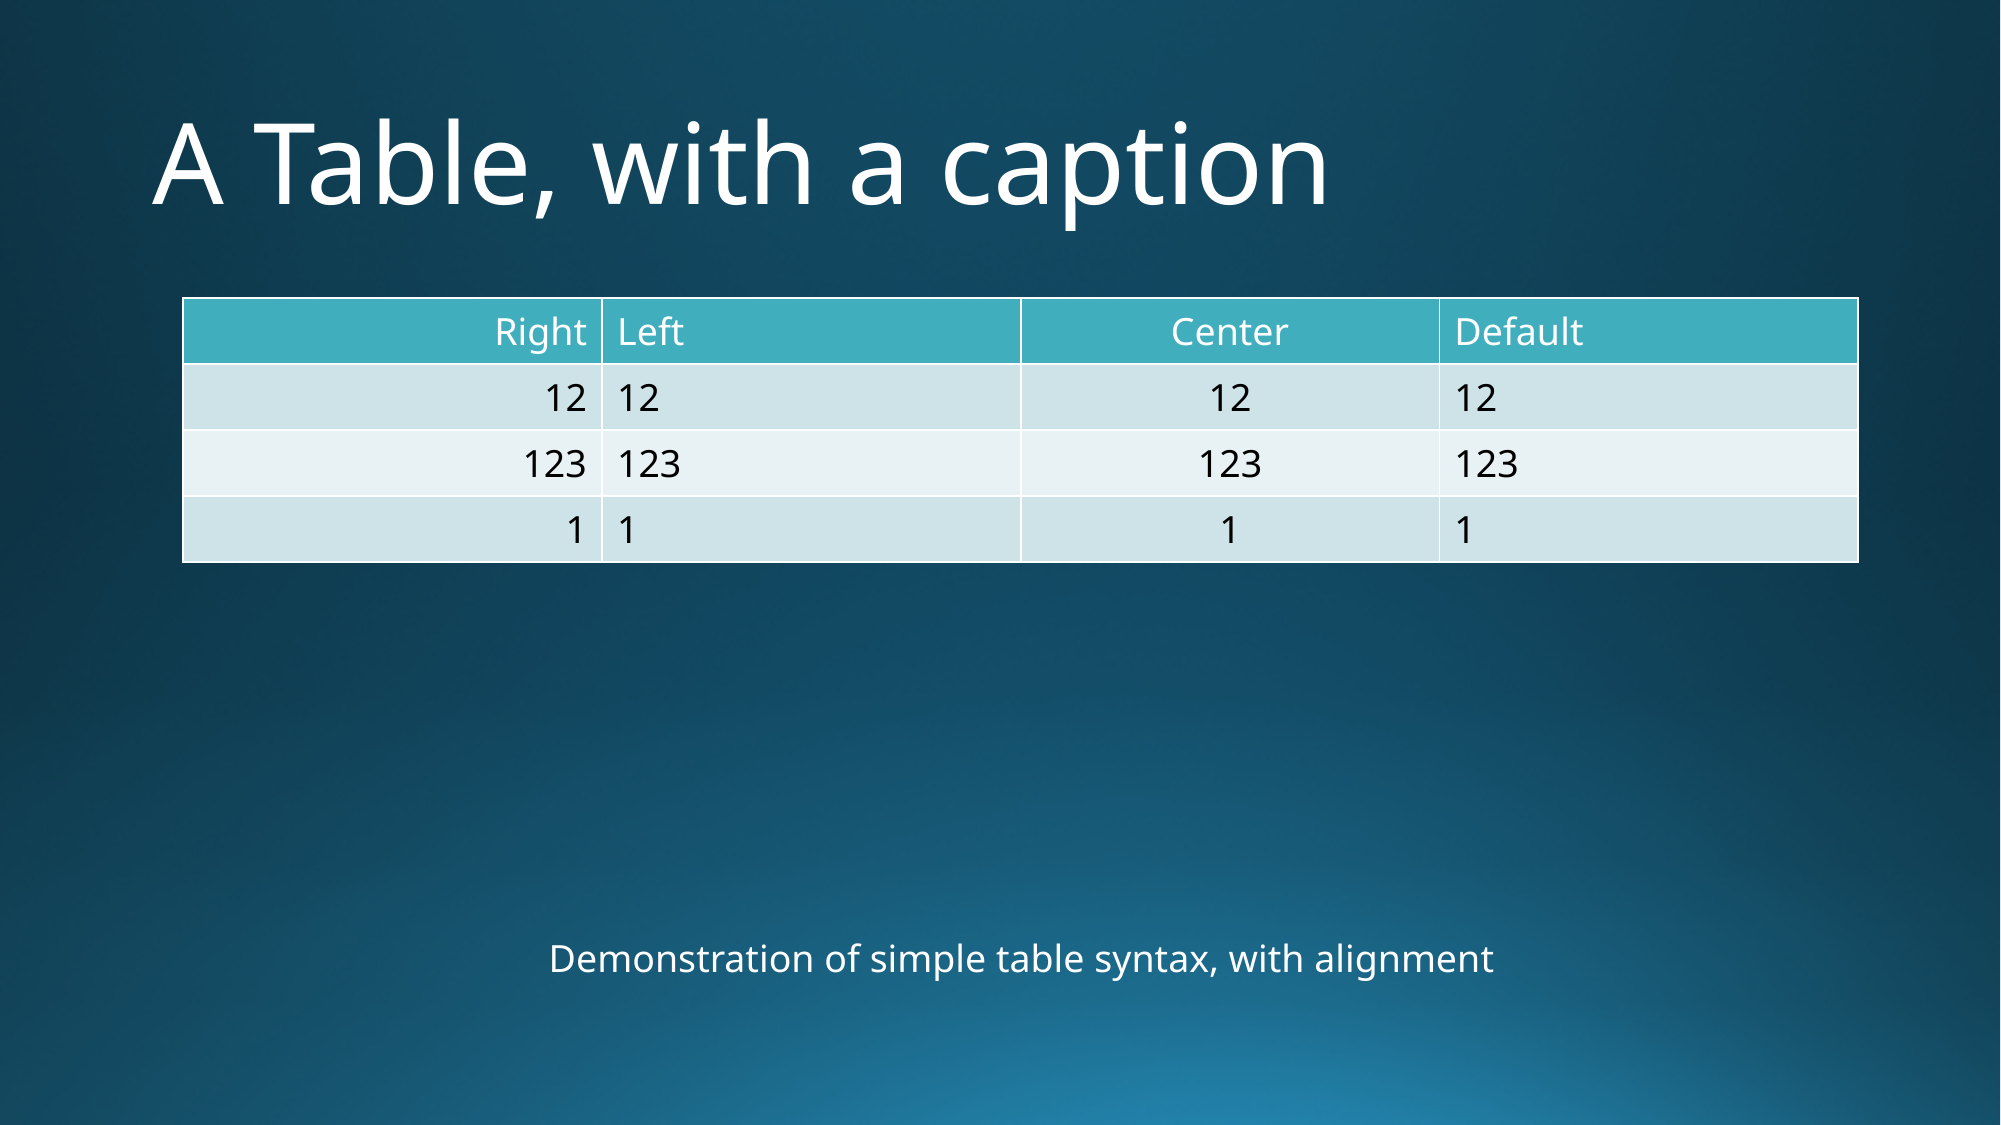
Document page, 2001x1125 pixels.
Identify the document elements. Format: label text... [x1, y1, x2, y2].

picture [0, 0, 2001, 1125]
table_cell 1 [603, 497, 1020, 561]
table_cell 123 [184, 431, 601, 495]
table_cell 123 [1440, 431, 1857, 495]
table_header Right [184, 299, 601, 363]
table_cell 123 [1022, 431, 1439, 495]
table_cell 1 [1022, 497, 1439, 561]
table_header Left [603, 299, 1020, 363]
table_cell 1 [1440, 497, 1857, 561]
table_cell 1 [184, 497, 601, 561]
table_cell 12 [603, 365, 1020, 429]
table_header Default [1440, 299, 1857, 363]
table_cell 12 [184, 365, 601, 429]
table_header Center [1022, 299, 1439, 363]
title A Table, with a caption [137, 59, 1863, 278]
table_cell 12 [1440, 365, 1857, 429]
text_box Demonstration of simple table syntax, with alignment [183, 927, 1861, 1011]
table_cell 123 [603, 431, 1020, 495]
table_cell 12 [1022, 365, 1439, 429]
